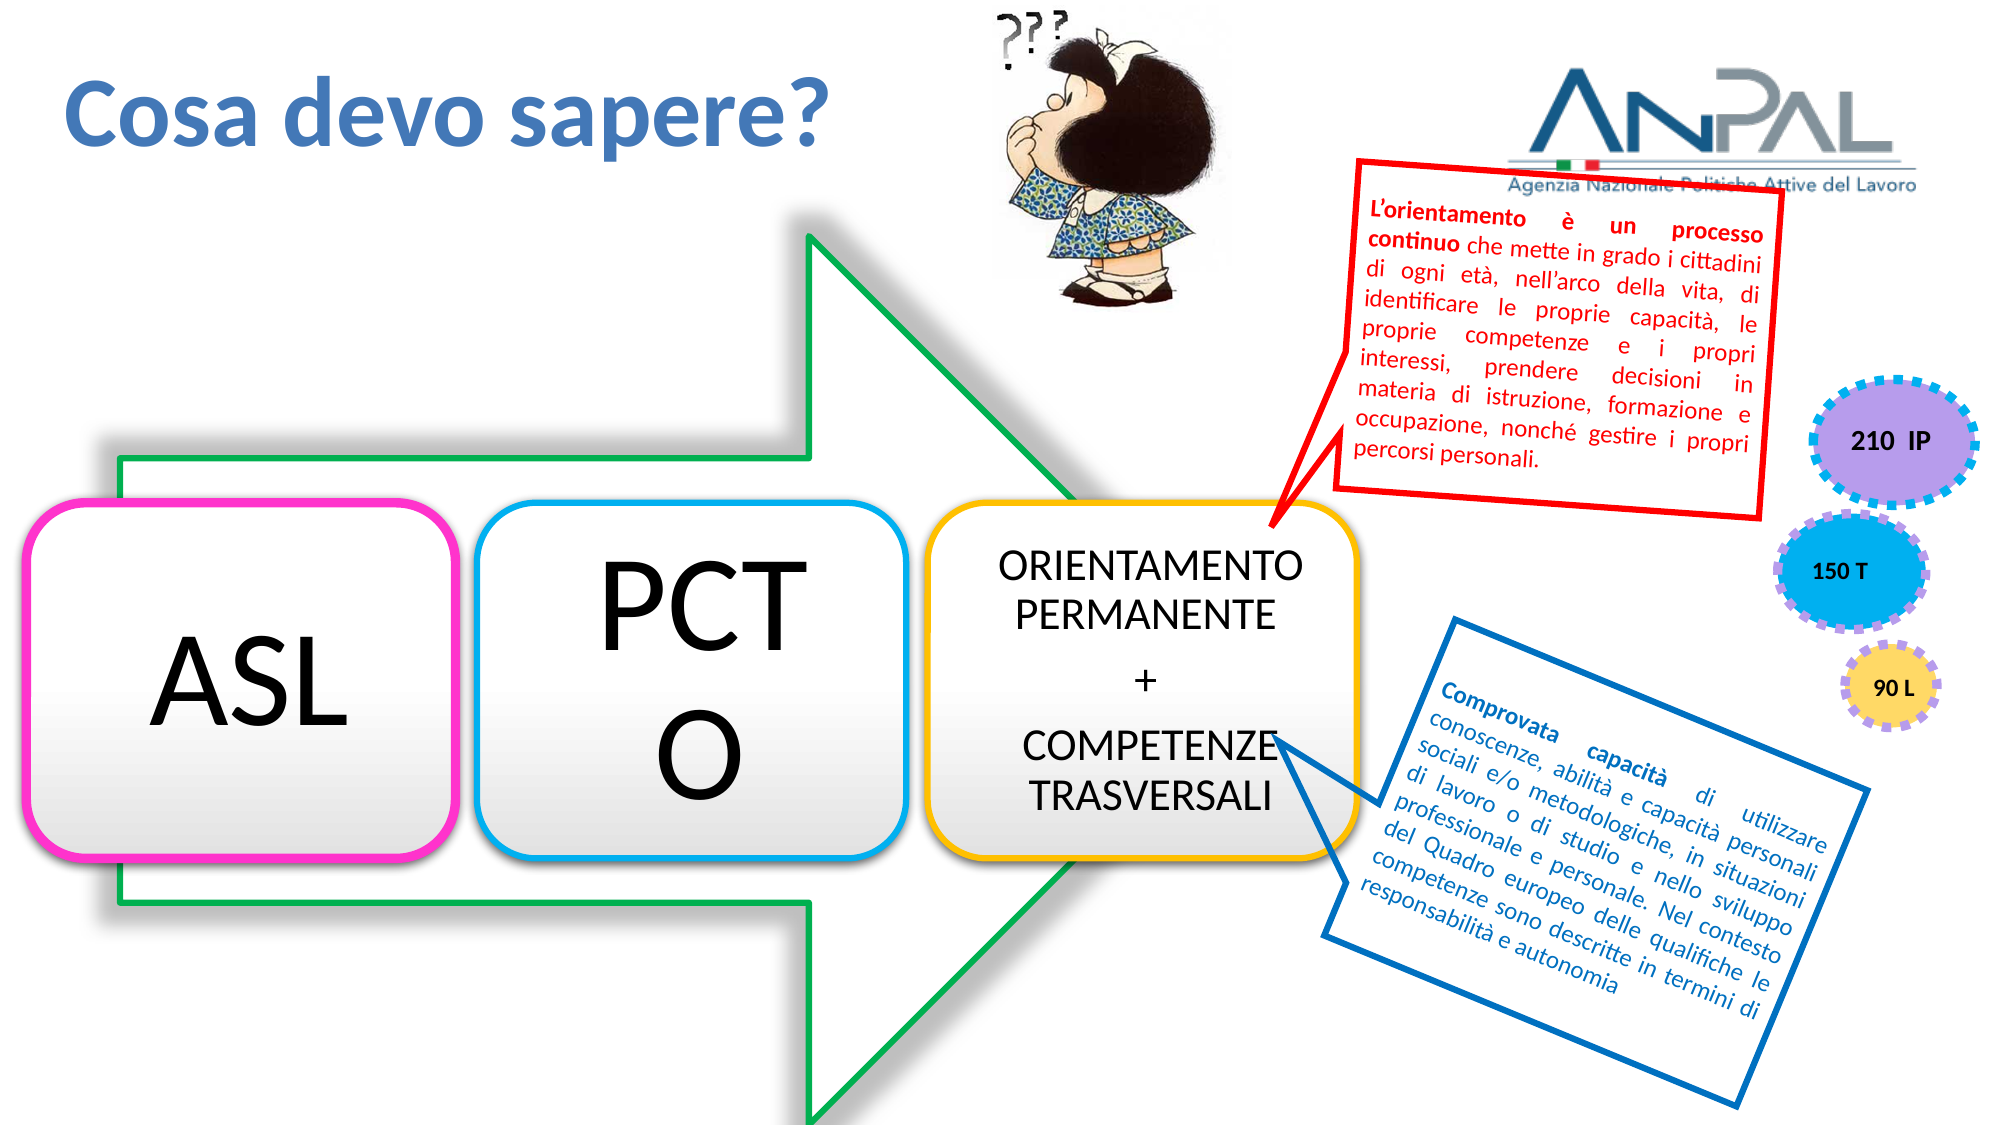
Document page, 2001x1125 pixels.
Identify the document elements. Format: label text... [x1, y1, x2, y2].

picture [992, 5, 1232, 236]
text_box 210 IP [1836, 413, 2000, 464]
text_box [1776, 512, 1923, 631]
text_box [1368, 612, 1783, 801]
text_box 90 L [1735, 663, 2000, 709]
text_box L’orientamento è un processo continuo che mette in grado i cittadini di ogni età, nell’arco della vita, di identificare le proprie capacità, le proprie competenze e i propri interessi, prendere decisioni in materia di istruzione, formazione e occupazione, nonché gestire i propri percorsi personali. [1353, 161, 1782, 519]
picture [1488, 47, 1937, 205]
text_box [1359, 354, 1837, 628]
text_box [24, 236, 1359, 1125]
text_box 150 T [1797, 547, 1995, 592]
text_box [1852, 709, 1931, 729]
text_box Comprovata capacità di utilizzare conoscenze, abilità e capacità personali sociali e/o metodologiche, in situazioni di lavoro o di studio e nello sviluppo professionale e personale. Nel contesto del Quadro europeo delle qualifiche le competenze sono descritte in termini di responsabilità e autonomia [1359, 618, 1869, 1108]
text_box [1837, 464, 1972, 507]
text_box [1851, 643, 1931, 663]
text_box Cosa devo sapere? [38, 38, 849, 174]
text_box [1837, 378, 1967, 413]
text_box [1359, 952, 1515, 1017]
text_box [1775, 1000, 1783, 1017]
